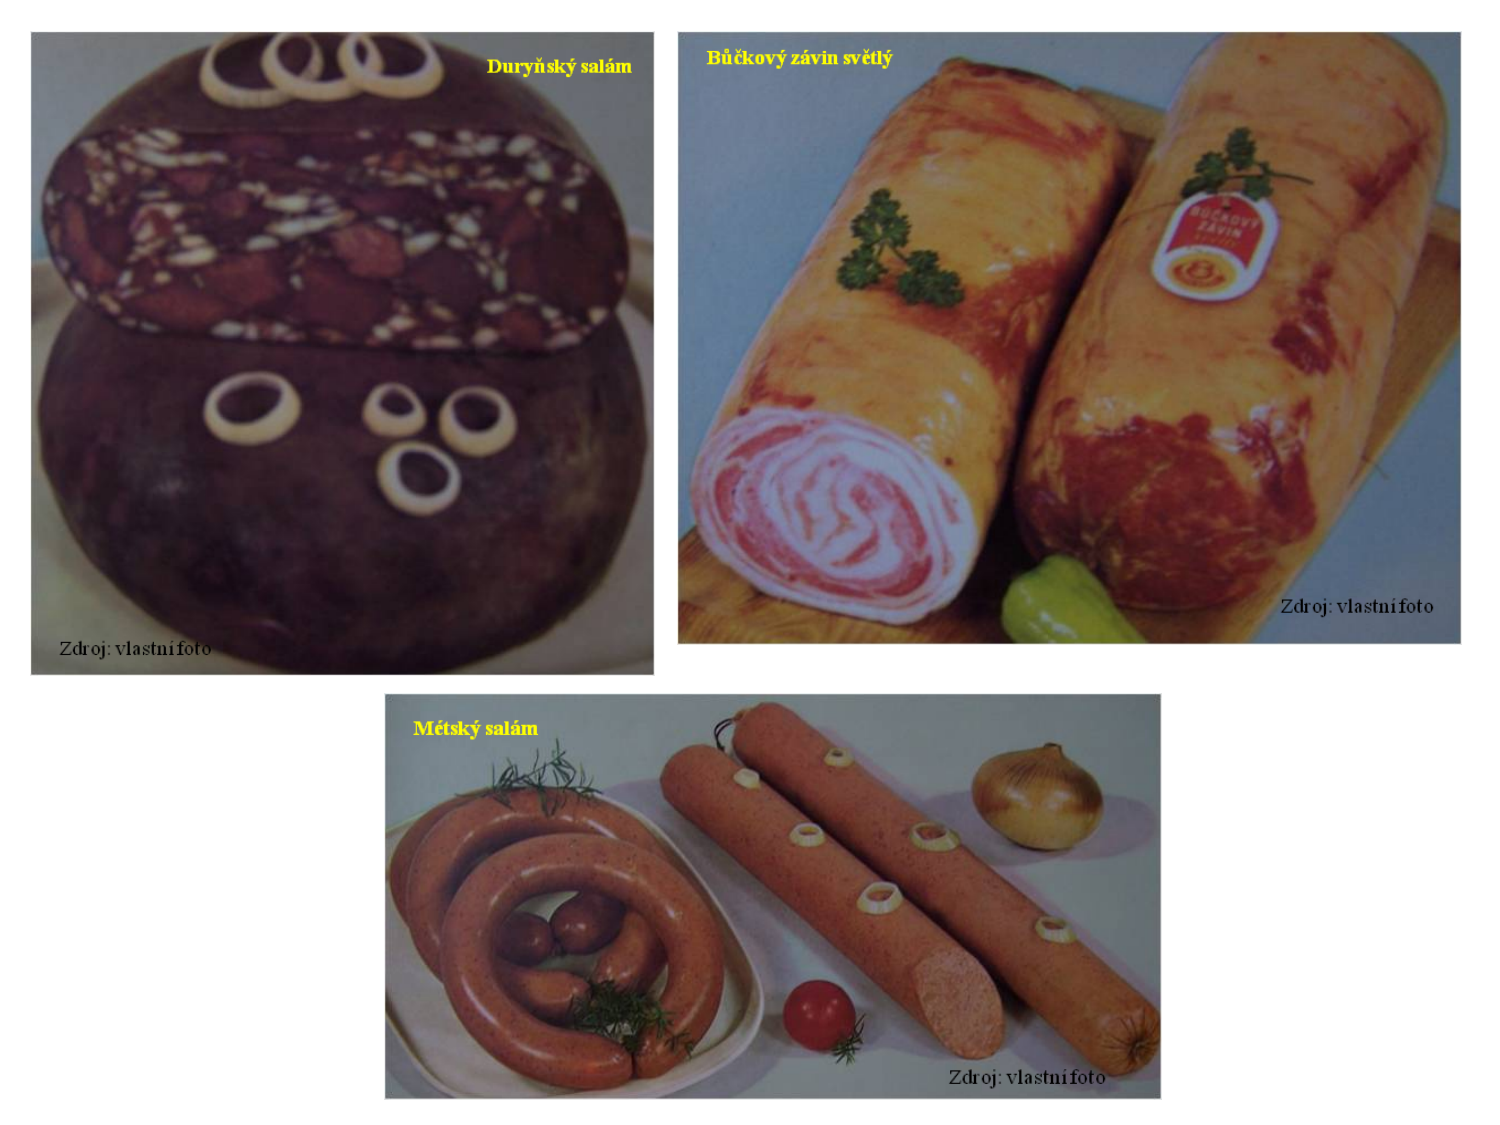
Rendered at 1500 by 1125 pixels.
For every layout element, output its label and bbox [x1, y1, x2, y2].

picture [29, 30, 656, 677]
picture [676, 30, 1464, 646]
picture [383, 692, 1164, 1101]
